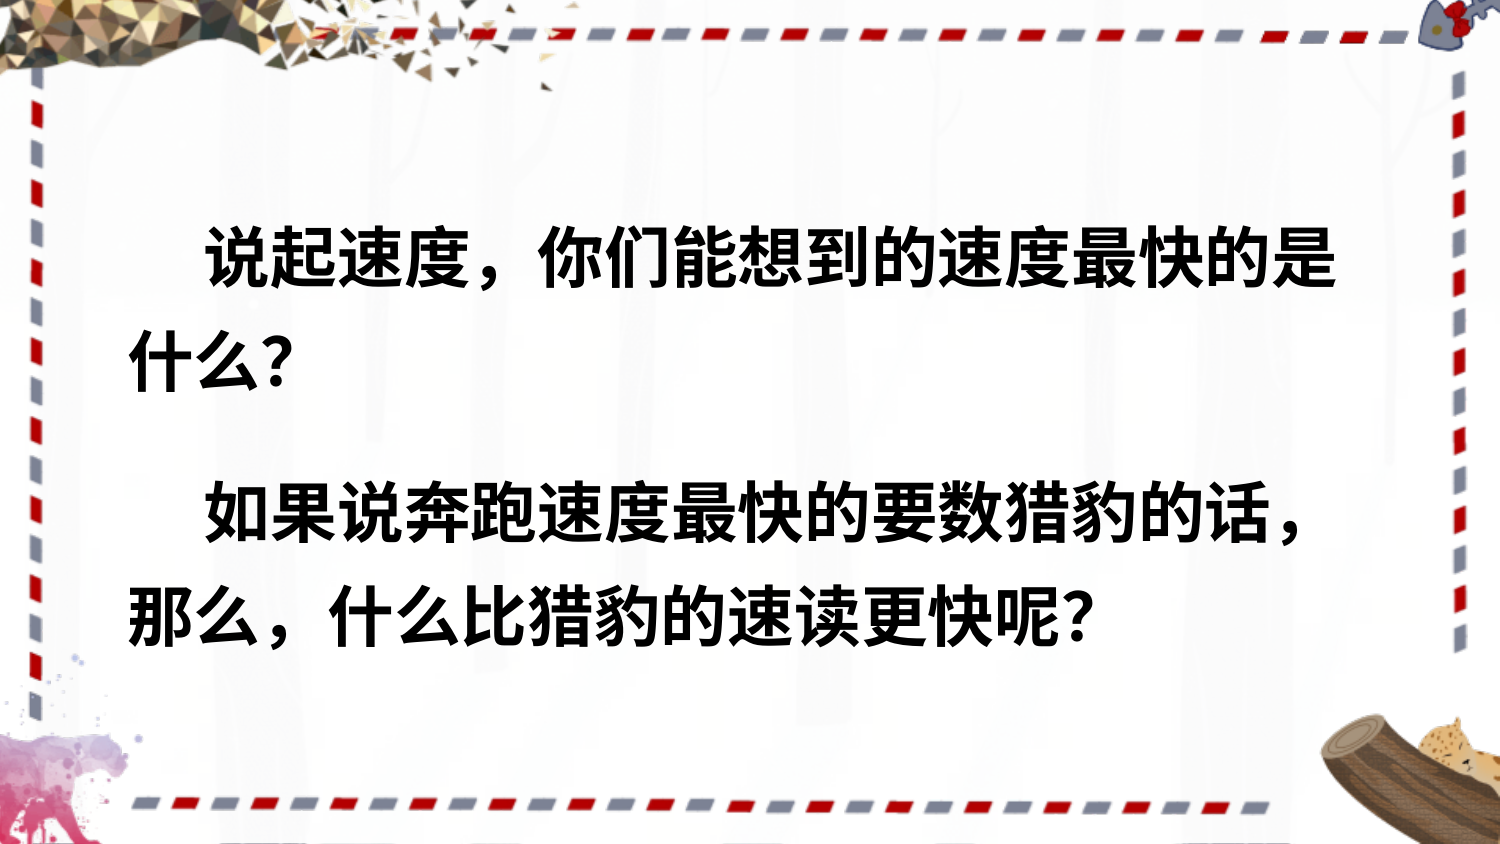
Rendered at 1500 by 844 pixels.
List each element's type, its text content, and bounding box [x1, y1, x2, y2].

text_box 说起速度，你们能想到的速度最快的是什么？ [112, 184, 1382, 407]
picture [0, 0, 1248, 844]
text_box 如果说奔跑速度最快的要数猎豹的话，那么，什么比猎豹的速读更快呢？ [112, 439, 1382, 663]
picture [721, 0, 1500, 844]
